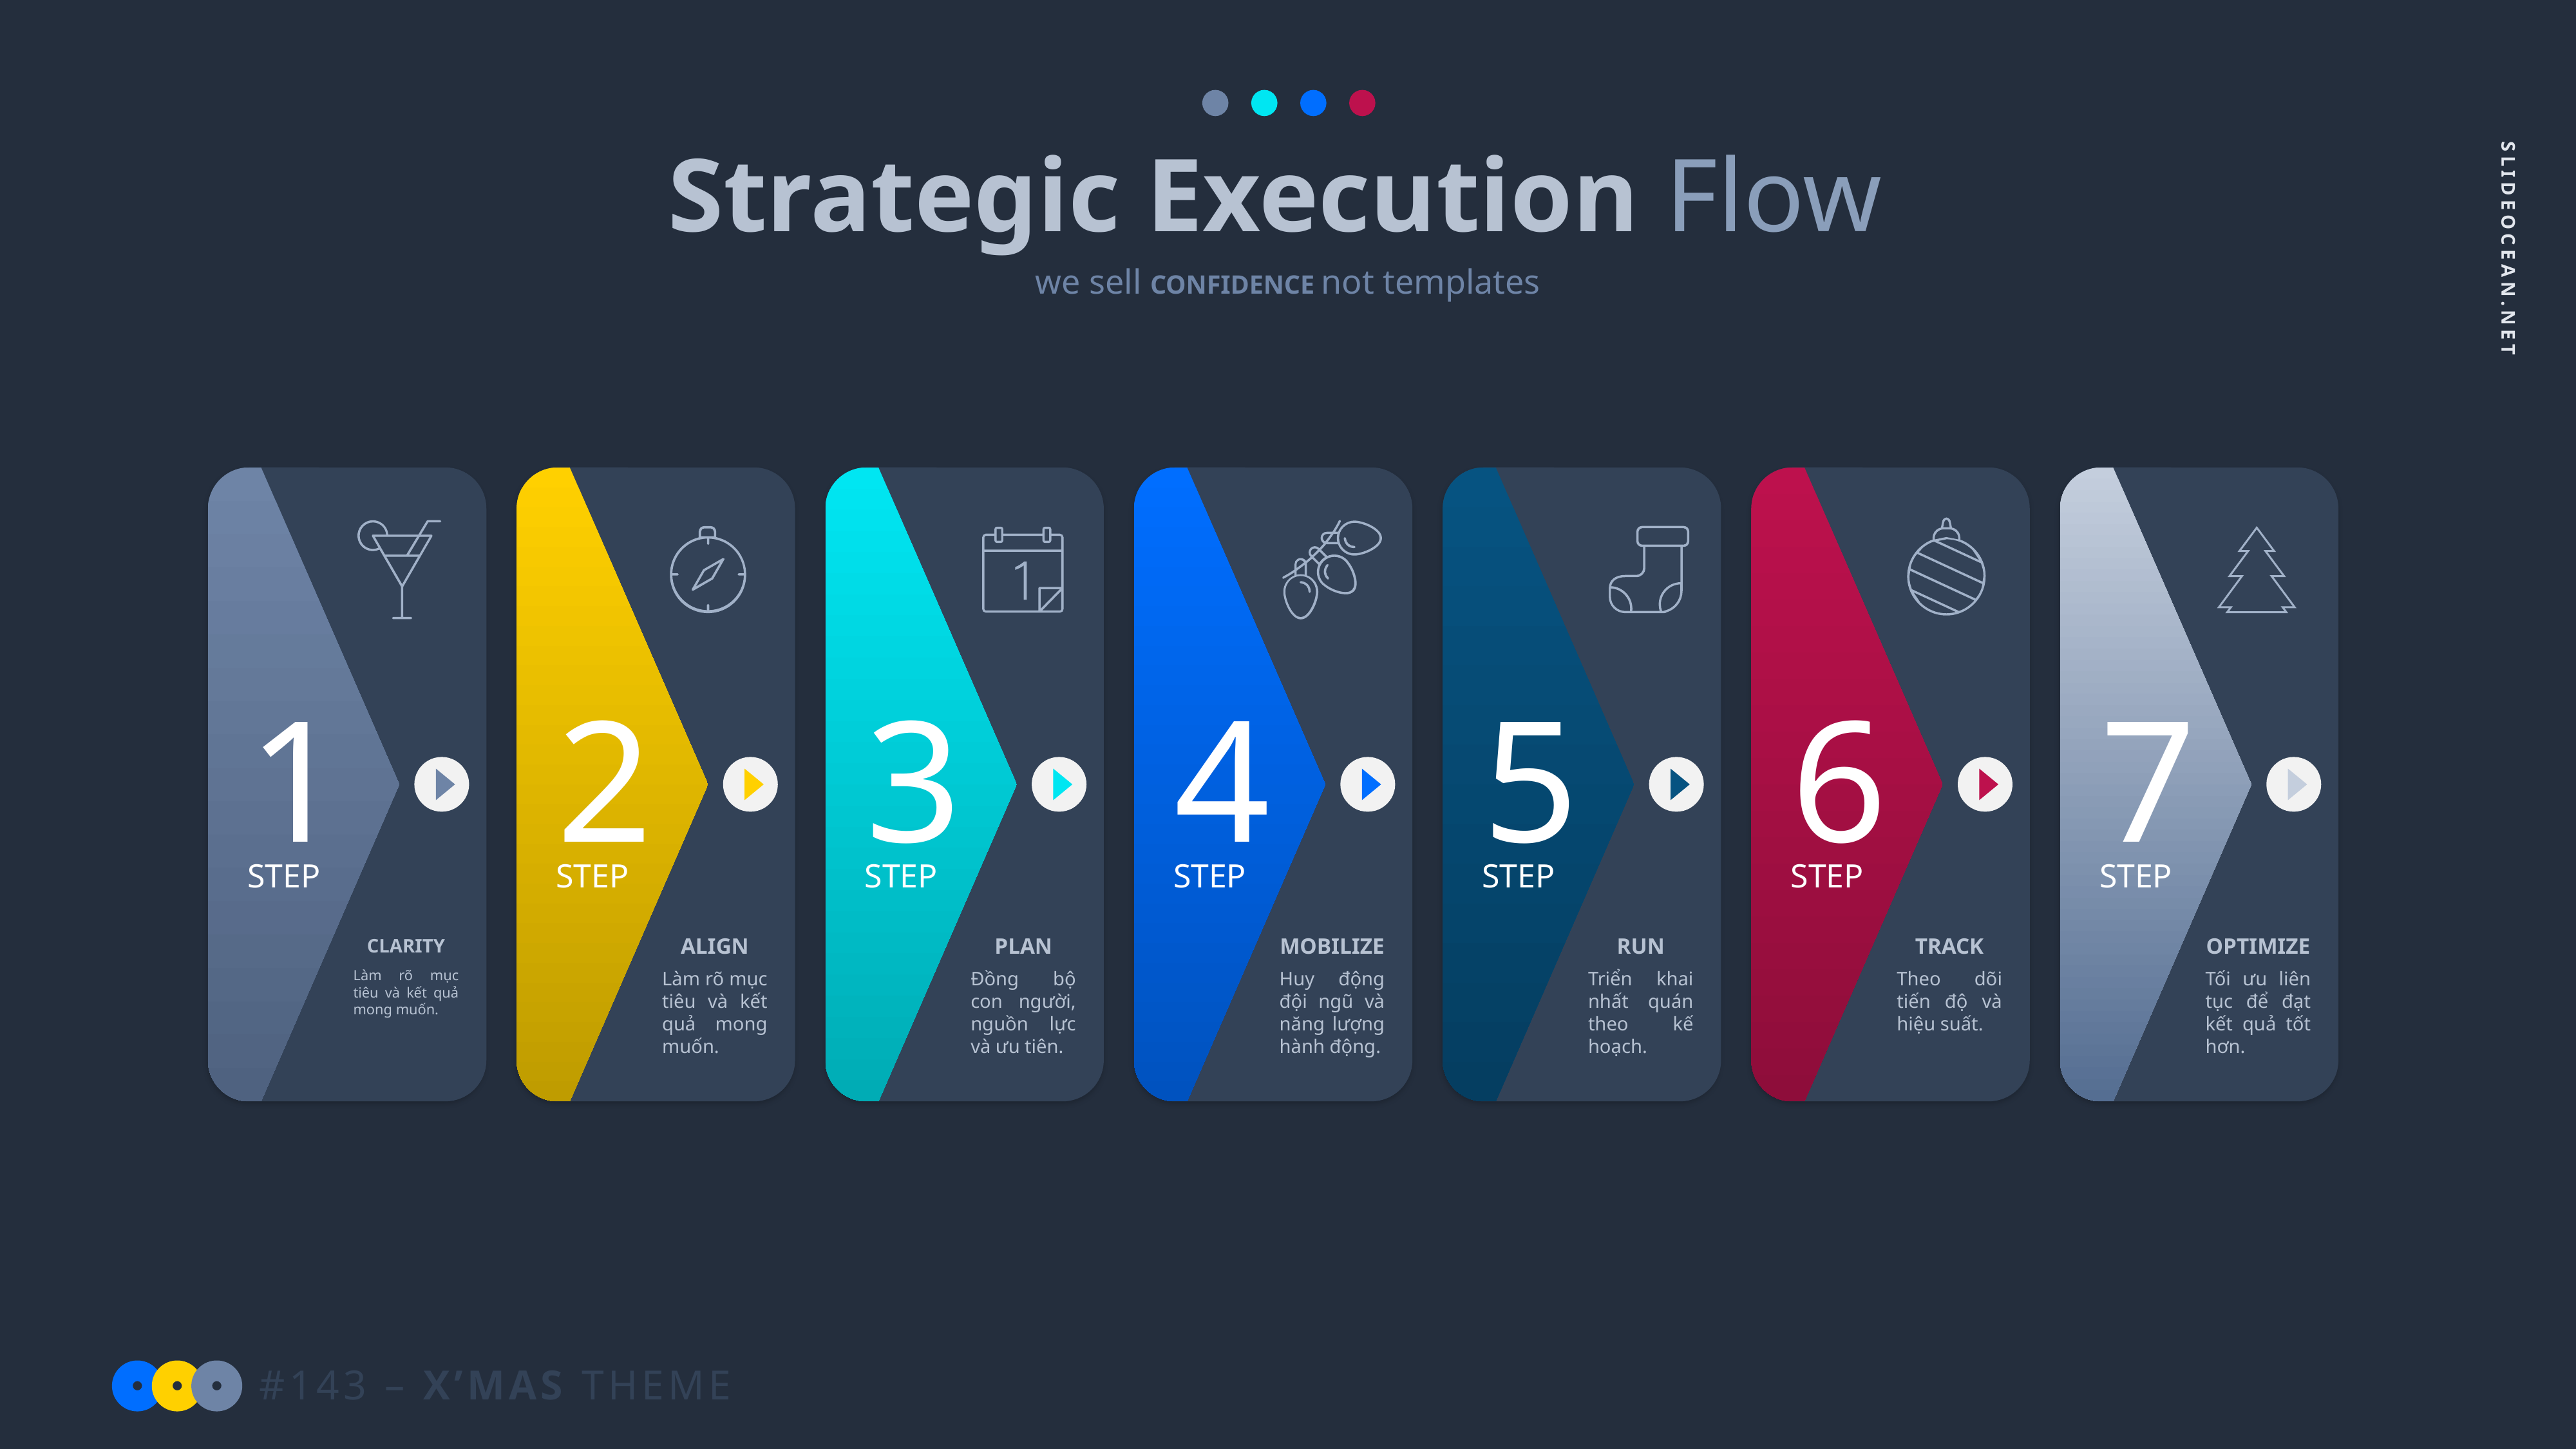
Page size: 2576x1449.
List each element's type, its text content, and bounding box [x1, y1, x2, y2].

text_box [1560, 927, 1721, 1063]
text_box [825, 467, 1018, 1102]
text_box [400, 520, 442, 620]
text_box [1442, 467, 1634, 1102]
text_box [2177, 927, 2339, 1063]
text_box Strategic Execution Flow [658, 126, 1918, 257]
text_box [1649, 756, 1705, 812]
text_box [1031, 756, 1087, 812]
text_box #143 – X’MAS THEME [259, 1359, 1142, 1408]
text_box [1201, 89, 1230, 117]
text_box [1786, 466, 2031, 1103]
text_box [1944, 517, 1986, 616]
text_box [1957, 756, 2013, 812]
text_box we sell CONFIDENCE not templates [1026, 255, 1550, 306]
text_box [1133, 467, 1326, 1102]
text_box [1340, 756, 1396, 812]
text_box [1634, 526, 1690, 614]
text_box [325, 929, 488, 1023]
text_box [243, 1023, 488, 1103]
text_box [551, 466, 797, 1063]
text_box [1326, 520, 1382, 556]
text_box [242, 466, 488, 929]
text_box [708, 526, 746, 614]
text_box [1299, 89, 1328, 117]
text_box [1326, 554, 1357, 594]
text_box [207, 467, 400, 1102]
text_box [1168, 466, 1414, 1103]
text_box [942, 927, 1104, 1063]
text_box [551, 1063, 796, 1103]
text_box [1477, 466, 1723, 1103]
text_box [2060, 467, 2252, 1102]
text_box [413, 756, 469, 812]
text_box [723, 756, 779, 812]
text_box [1018, 526, 1064, 613]
text_box [2094, 466, 2340, 1103]
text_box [634, 927, 796, 1063]
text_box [1251, 927, 1413, 1063]
text_box [1250, 89, 1279, 117]
text_box [2252, 526, 2297, 614]
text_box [1868, 927, 2031, 1041]
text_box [1750, 467, 1944, 1102]
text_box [2266, 756, 2322, 812]
text_box [860, 466, 1105, 1103]
text_box [1348, 89, 1377, 117]
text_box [516, 467, 708, 1102]
